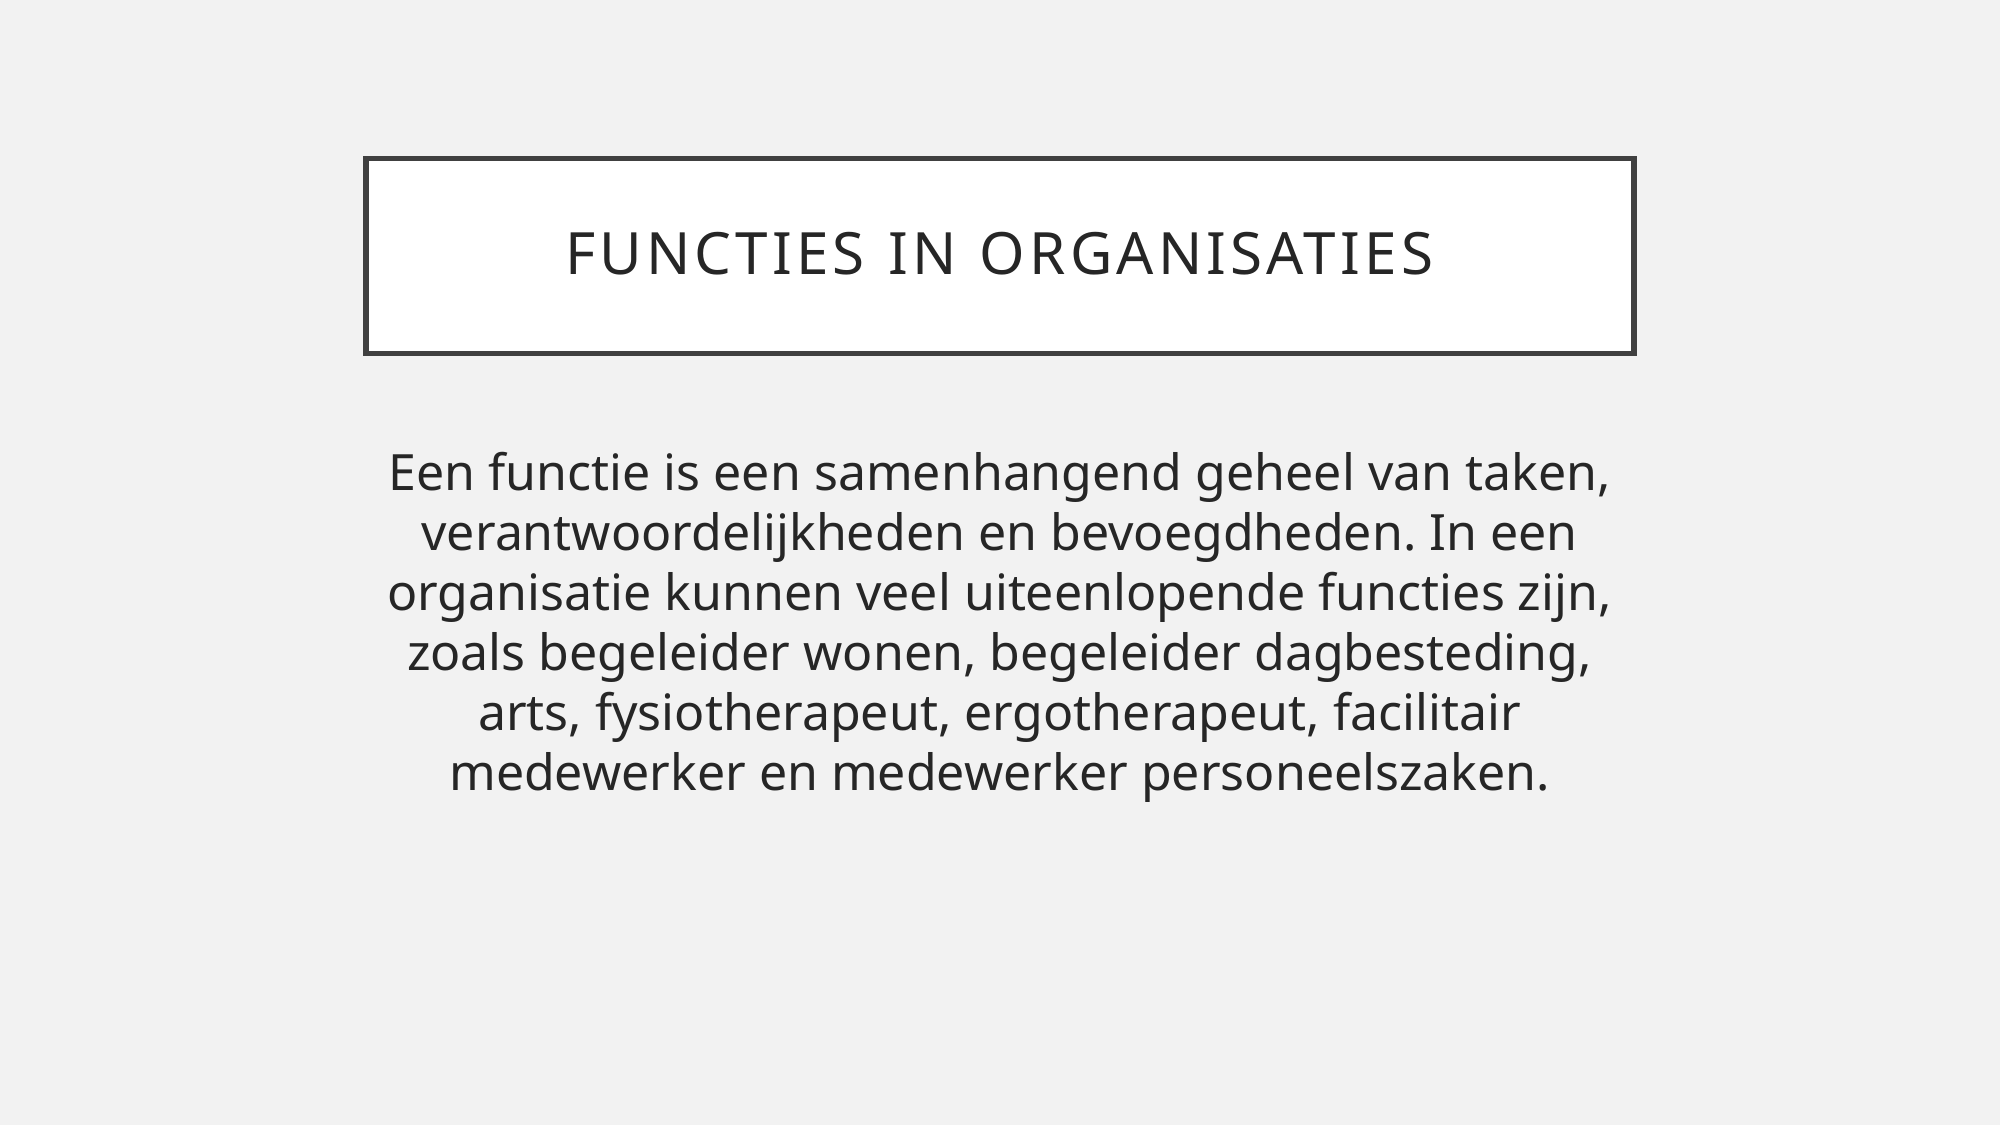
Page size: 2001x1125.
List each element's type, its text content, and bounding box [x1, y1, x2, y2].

title Functies in organisaties [363, 156, 1637, 356]
list Een functie is een samenhangend geheel van taken, verantwoordelijkheden en bevoegdheden. In een organisatie kunnen veel uiteenlopende functies zijn, zoals begeleider wonen, begeleider dagbesteding, arts, fysiotherapeut, ergotherapeut, facilitair medewerker en medewerker personeelszaken. [366, 432, 1634, 942]
